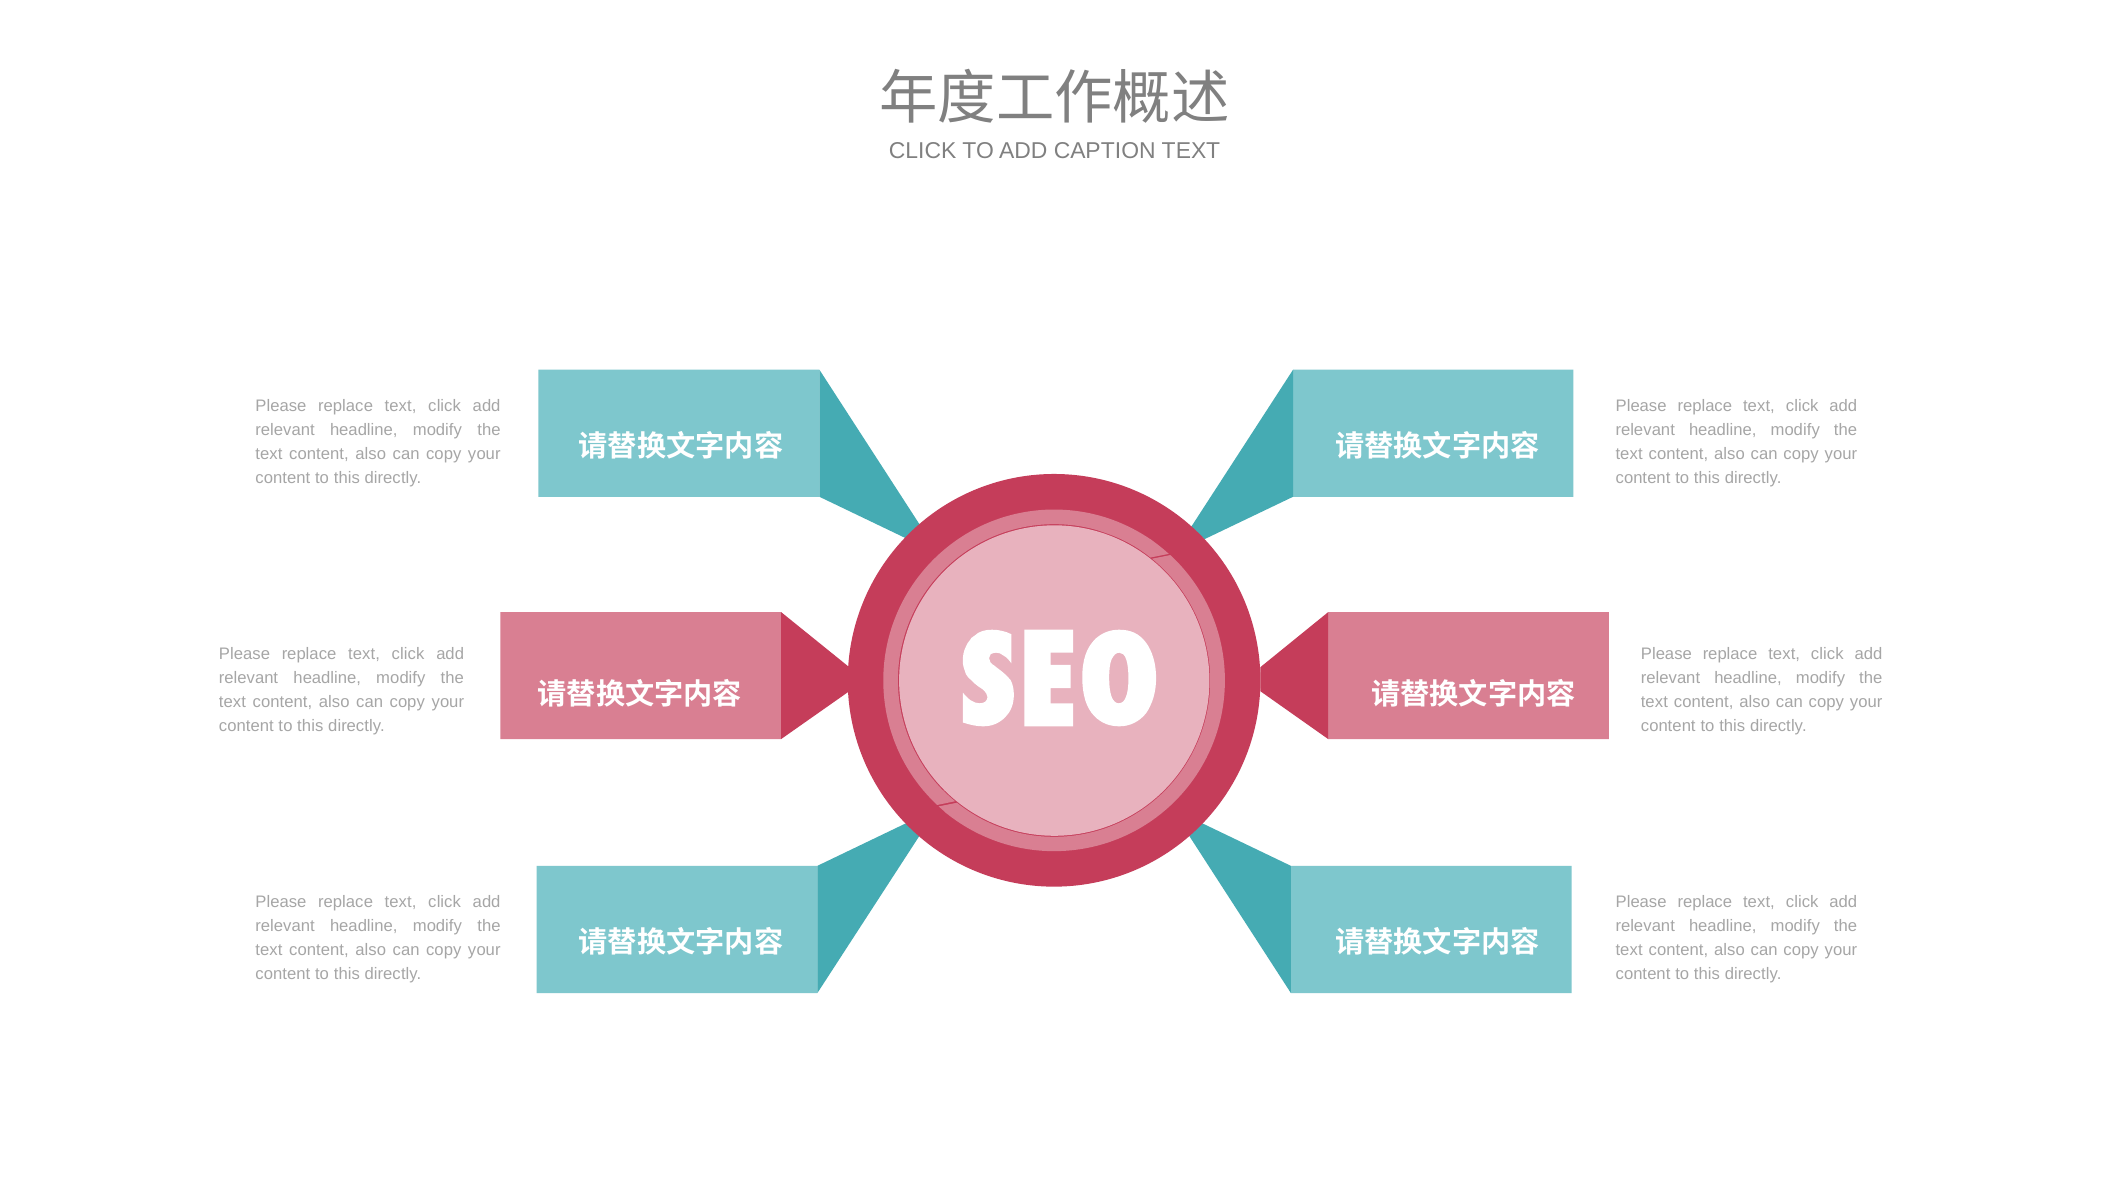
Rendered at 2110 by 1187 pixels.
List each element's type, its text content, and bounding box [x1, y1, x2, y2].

text_box CLICK TO ADD CAPTION TEXT [865, 135, 1245, 163]
text_box 年度工作概述 [865, 60, 1245, 131]
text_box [500, 369, 1609, 993]
text_box Please replace text, click add relevant headline, modify the text content, also can copy your content to this directly. [240, 879, 500, 991]
text_box Please replace text, click add relevant headline, modify the text content, also can copy your content to this directly. [1609, 879, 1873, 991]
text_box Please replace text, click add relevant headline, modify the text content, also can copy your content to this directly. [240, 383, 500, 494]
text_box Please replace text, click add relevant headline, modify the text content, also can copy your content to this directly. [1626, 631, 1898, 743]
text_box Please replace text, click add relevant headline, modify the text content, also can copy your content to this directly. [1609, 383, 1873, 494]
text_box Please replace text, click add relevant headline, modify the text content, also can copy your content to this directly. [204, 631, 480, 743]
